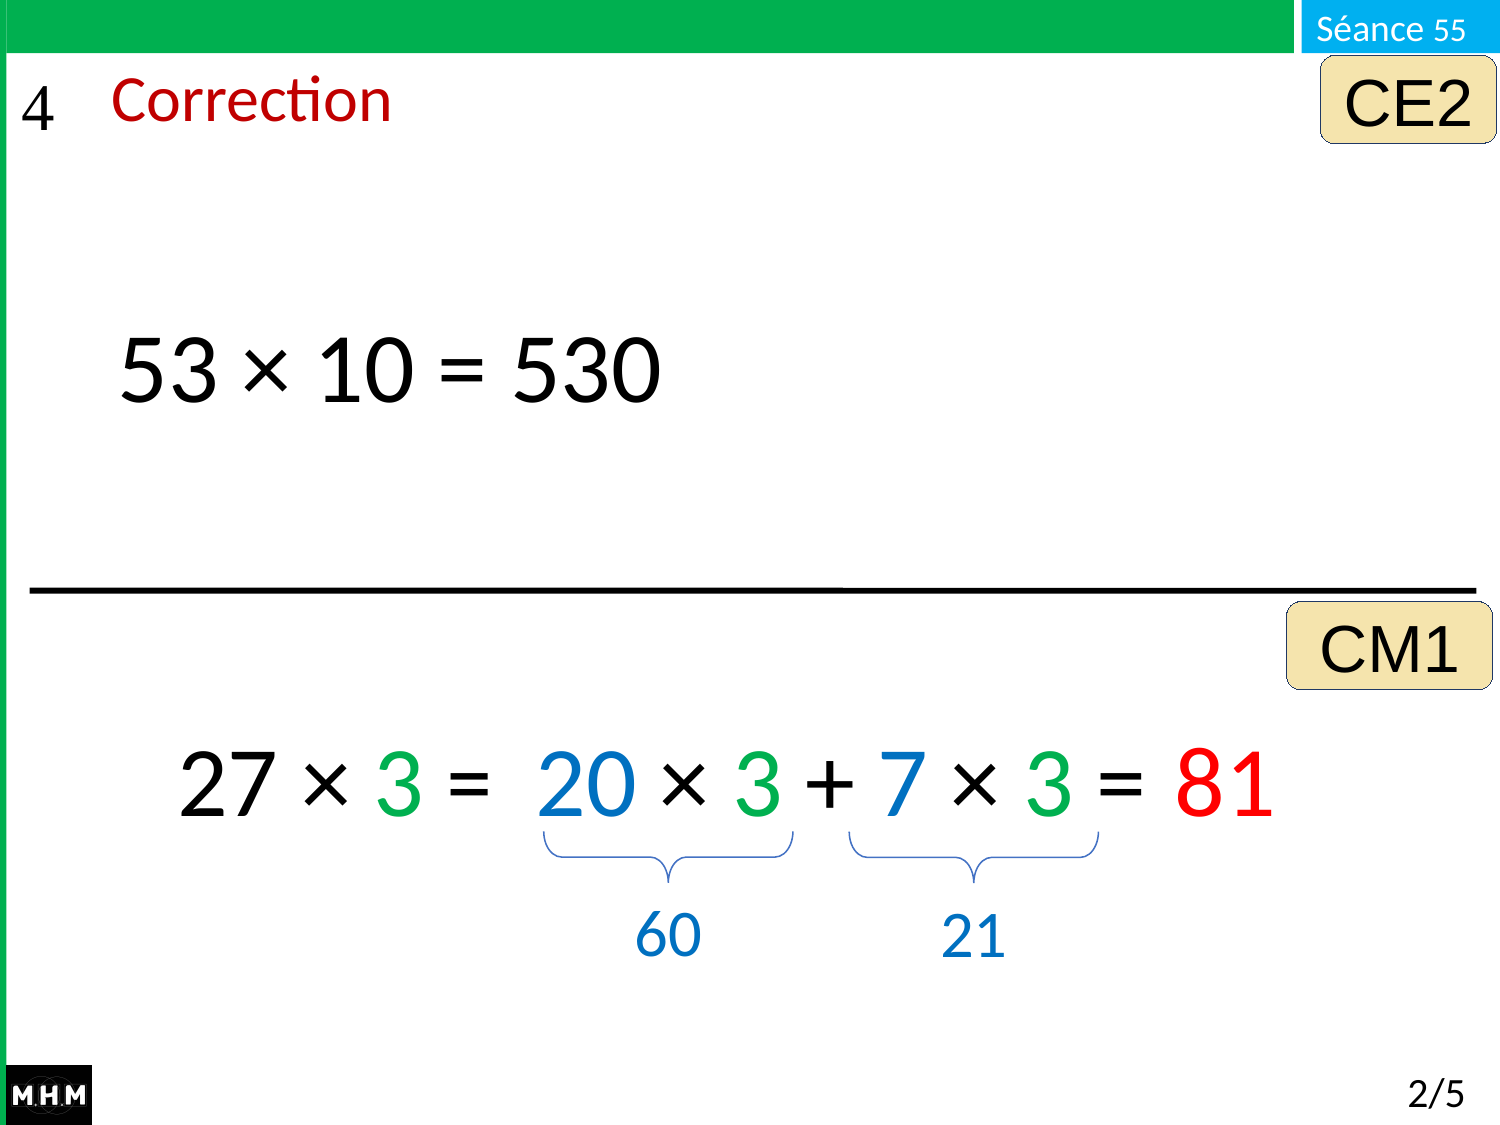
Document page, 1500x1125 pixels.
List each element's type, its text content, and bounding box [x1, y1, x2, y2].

text_box CE2 [1320, 55, 1497, 144]
text_box 53 × 10 = 530 [96, 295, 684, 430]
text_box 27 × 3 = … [96, 708, 487, 844]
title Correction [96, 57, 1330, 144]
picture [6, 1065, 92, 1125]
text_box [848, 831, 1099, 978]
text_box CM1 [1286, 601, 1493, 690]
text_box 81 [1154, 708, 1297, 844]
list 2/5 [1373, 1064, 1500, 1125]
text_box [543, 831, 794, 978]
text_box 20 × 3 + 7 × 3 = … [487, 708, 1154, 844]
